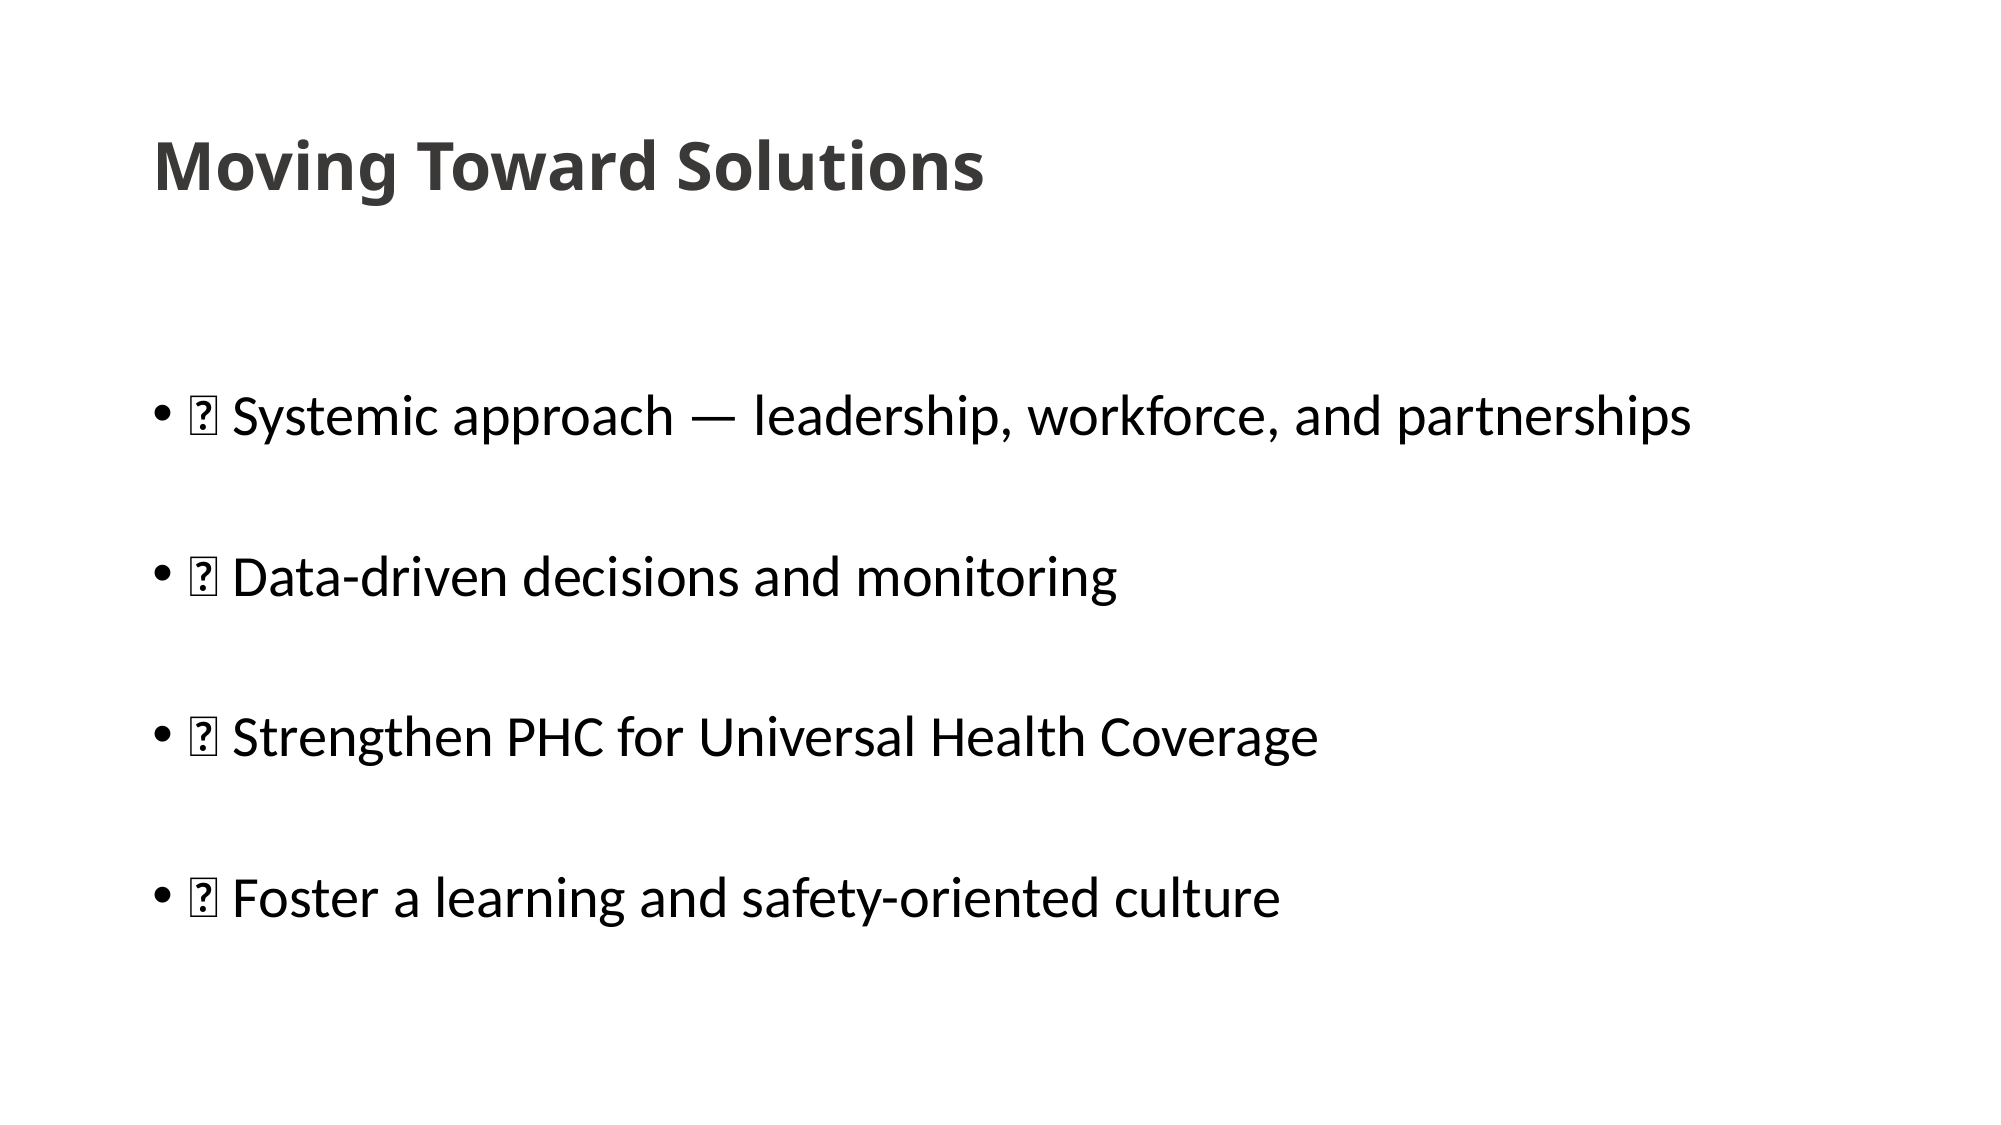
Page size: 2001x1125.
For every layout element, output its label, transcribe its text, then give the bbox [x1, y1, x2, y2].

list ✅ Systemic approach — leadership, workforce, and partnerships ✅ Data-driven decisions and monitoring ✅ Strengthen PHC for Universal Health Coverage ✅ Foster a learning and safety-oriented culture [137, 299, 1863, 1014]
title Moving Toward Solutions [137, 59, 1863, 278]
